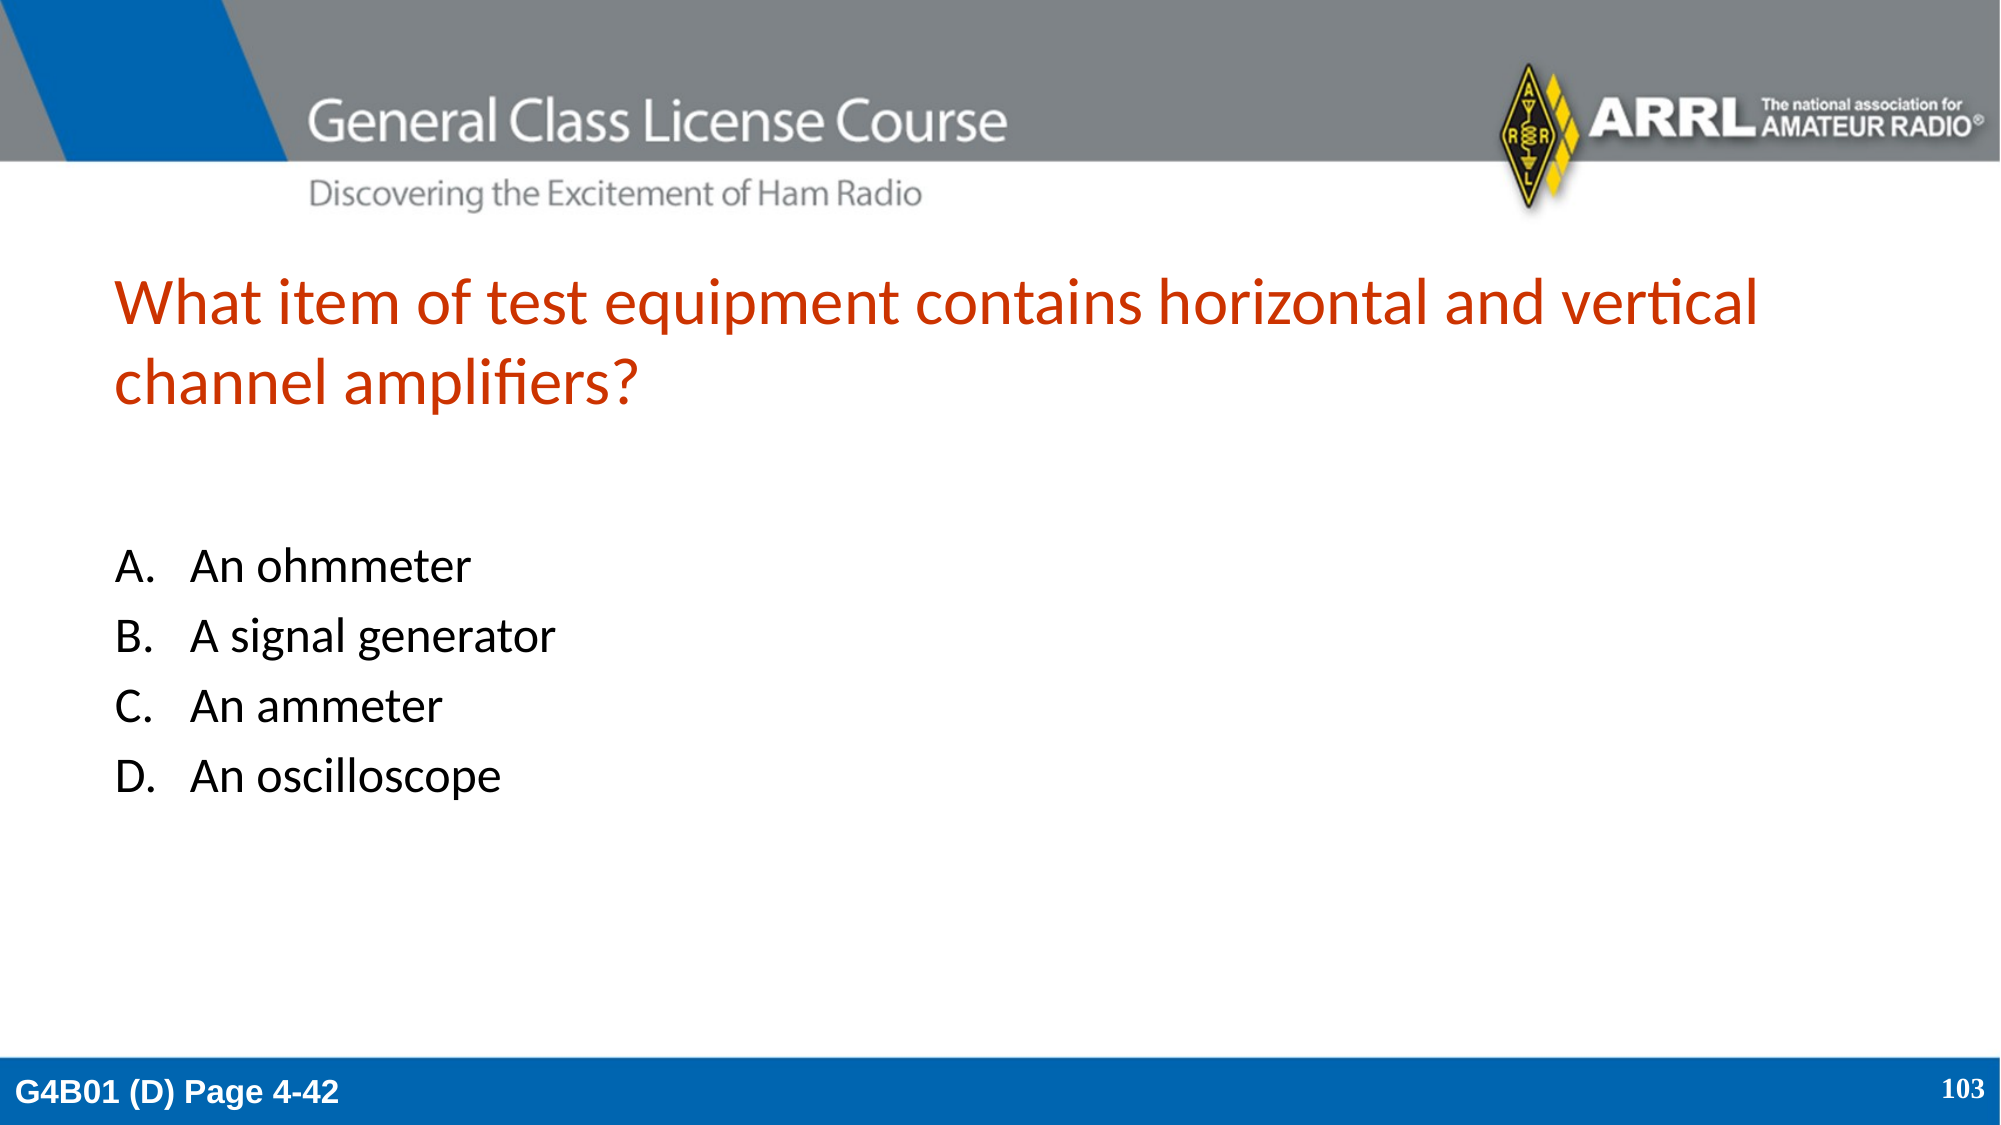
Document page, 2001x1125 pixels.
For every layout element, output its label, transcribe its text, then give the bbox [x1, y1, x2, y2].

text_box 103 [1875, 1062, 2000, 1113]
list An ohmmeter A signal generator An ammeter An oscilloscope [99, 525, 1900, 1005]
text_box G4B01 (D) Page 4-42 [0, 1062, 1313, 1118]
picture [0, 0, 2001, 1125]
title What item of test equipment contains horizontal and vertical channel amplifiers? [99, 249, 1900, 468]
